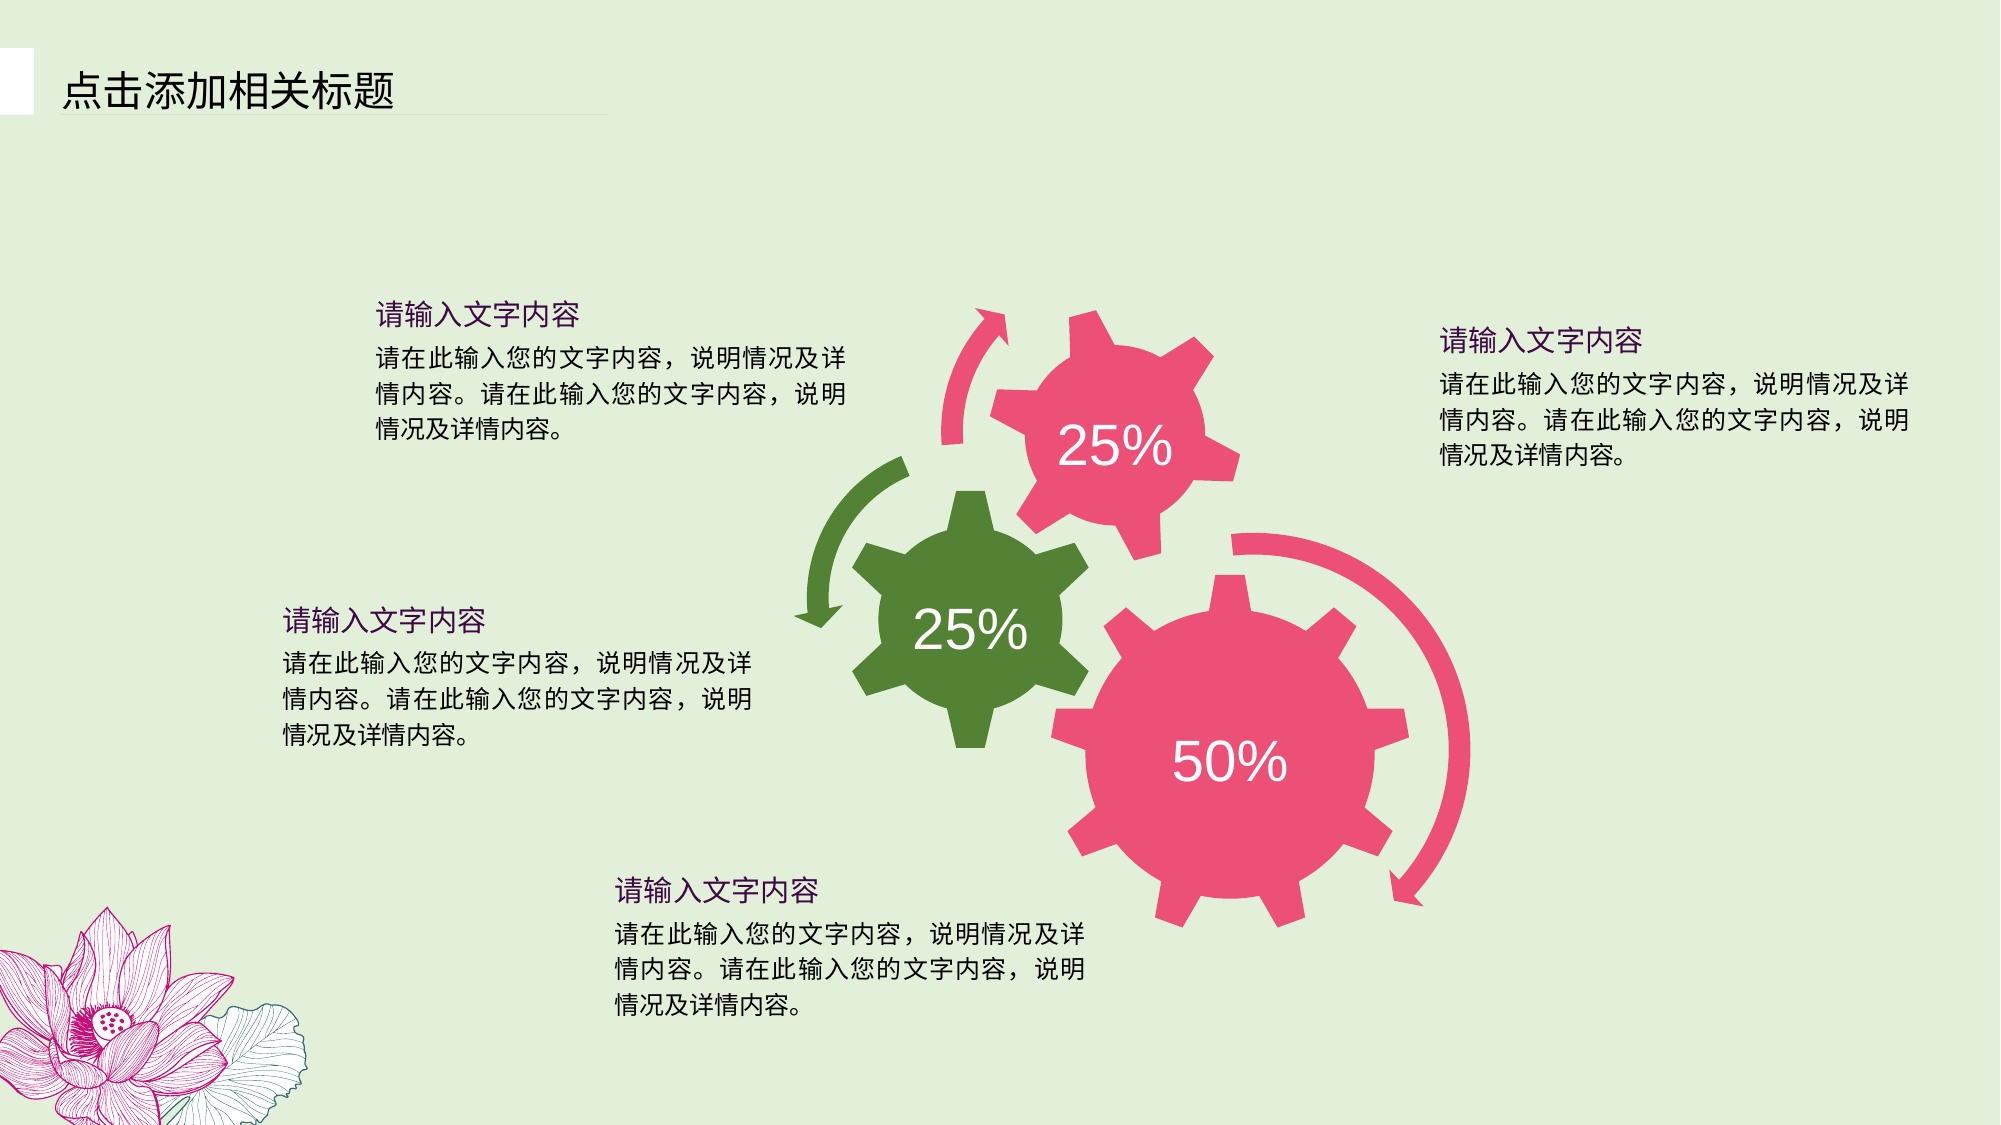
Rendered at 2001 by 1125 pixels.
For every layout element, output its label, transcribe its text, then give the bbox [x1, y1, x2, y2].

text_box [0, 47, 35, 116]
text_box 请输入文字内容 [359, 281, 657, 328]
text_box 请在此输入您的文字内容，说明情况及详情内容。请在此输入您的文字内容，说明情况及详情内容。 [266, 633, 770, 784]
text_box [793, 455, 910, 629]
text_box [1230, 532, 1471, 907]
text_box 请输入文字内容 [266, 586, 563, 633]
text_box [941, 308, 1009, 446]
text_box 25% [988, 309, 1242, 562]
text_box 请输入文字内容 [598, 857, 896, 904]
text_box 请在此输入您的文字内容，说明情况及详情内容。请在此输入您的文字内容，说明情况及详情内容。 [359, 328, 863, 479]
text_box 请在此输入您的文字内容，说明情况及详情内容。请在此输入您的文字内容，说明情况及详情内容。 [1423, 354, 1927, 505]
picture [0, 906, 308, 1125]
text_box 50% [1049, 573, 1411, 929]
text_box 请在此输入您的文字内容，说明情况及详情内容。请在此输入您的文字内容，说明情况及详情内容。 [598, 904, 1102, 1055]
text_box 请输入文字内容 [1423, 307, 1721, 354]
text_box 25% [850, 489, 1091, 749]
